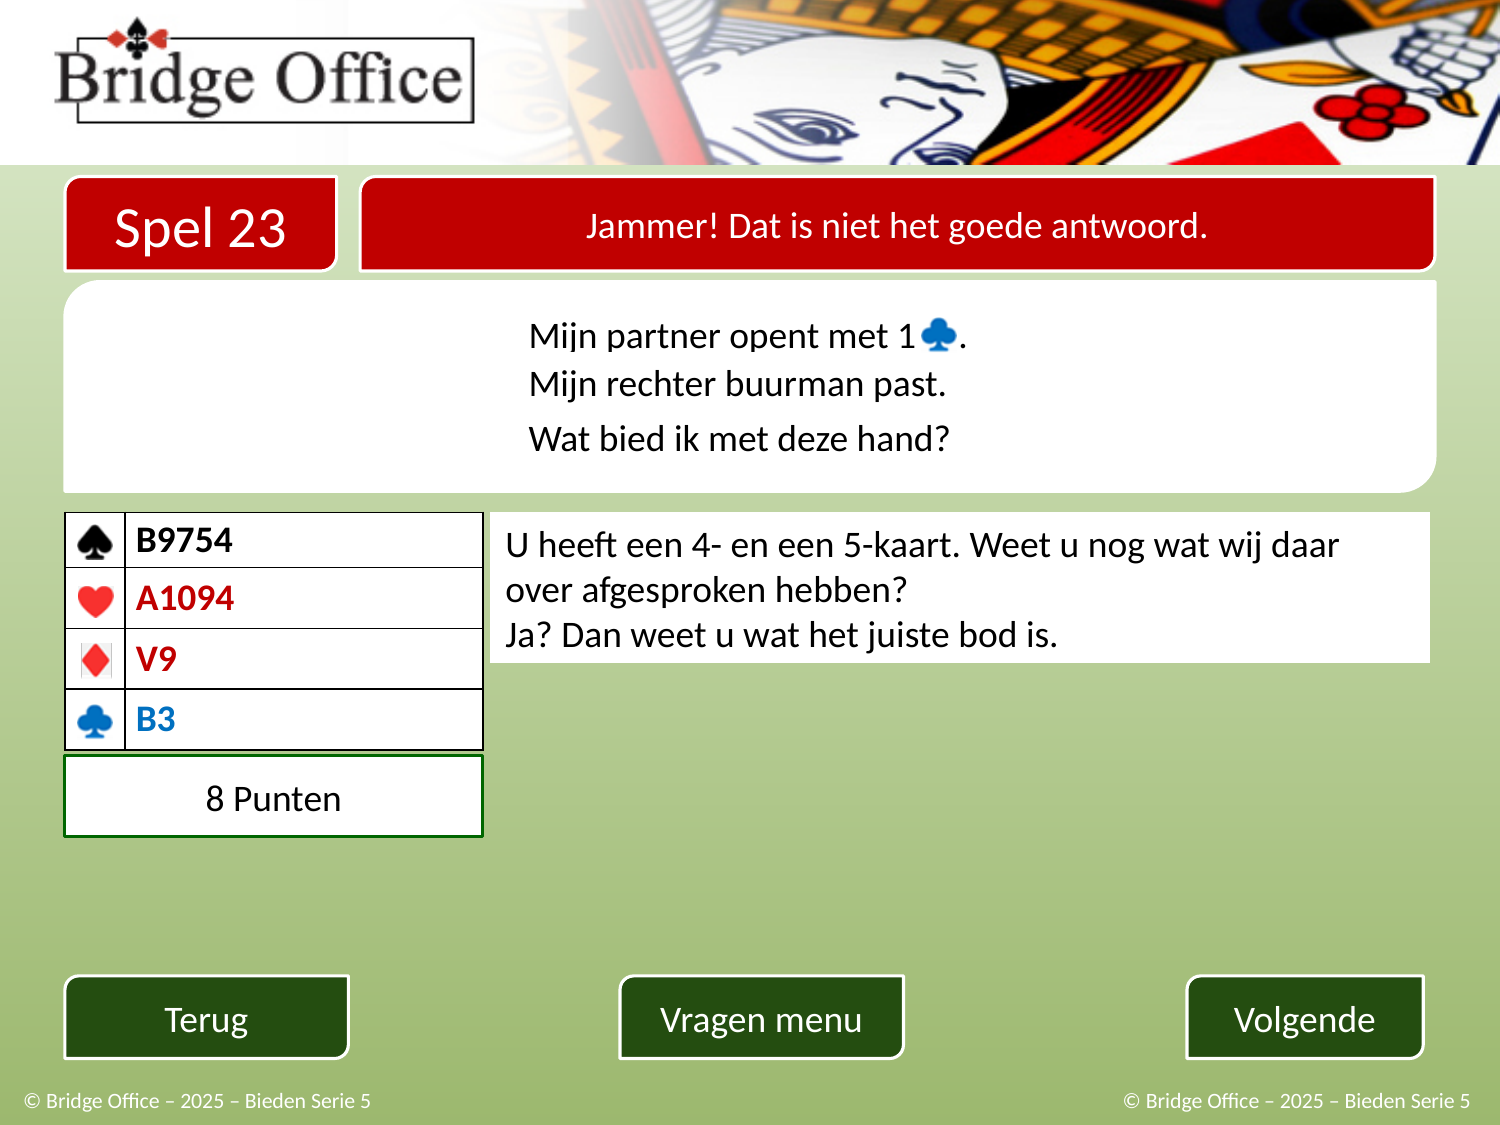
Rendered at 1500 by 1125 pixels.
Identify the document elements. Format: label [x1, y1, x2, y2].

picture [78, 643, 114, 679]
text_box [490, 512, 1430, 663]
picture [920, 316, 957, 353]
picture [77, 524, 113, 561]
table_cell [66, 690, 124, 749]
table_header [126, 513, 482, 567]
table_cell [126, 629, 482, 688]
text_box [358, 174, 1437, 273]
text_box [1107, 1079, 1500, 1121]
text_box [63, 280, 1437, 493]
picture [77, 703, 113, 740]
table_cell [66, 568, 124, 628]
text_box [63, 174, 339, 273]
text_box [8, 1079, 393, 1121]
text_box [63, 974, 350, 1061]
text_box [63, 754, 484, 838]
table_cell [66, 629, 124, 688]
text_box [618, 974, 906, 1061]
table_cell [126, 568, 482, 628]
text_box [1185, 974, 1425, 1061]
table_header [66, 513, 124, 567]
picture [0, 0, 1500, 166]
picture [78, 585, 114, 618]
table_cell [126, 690, 482, 749]
